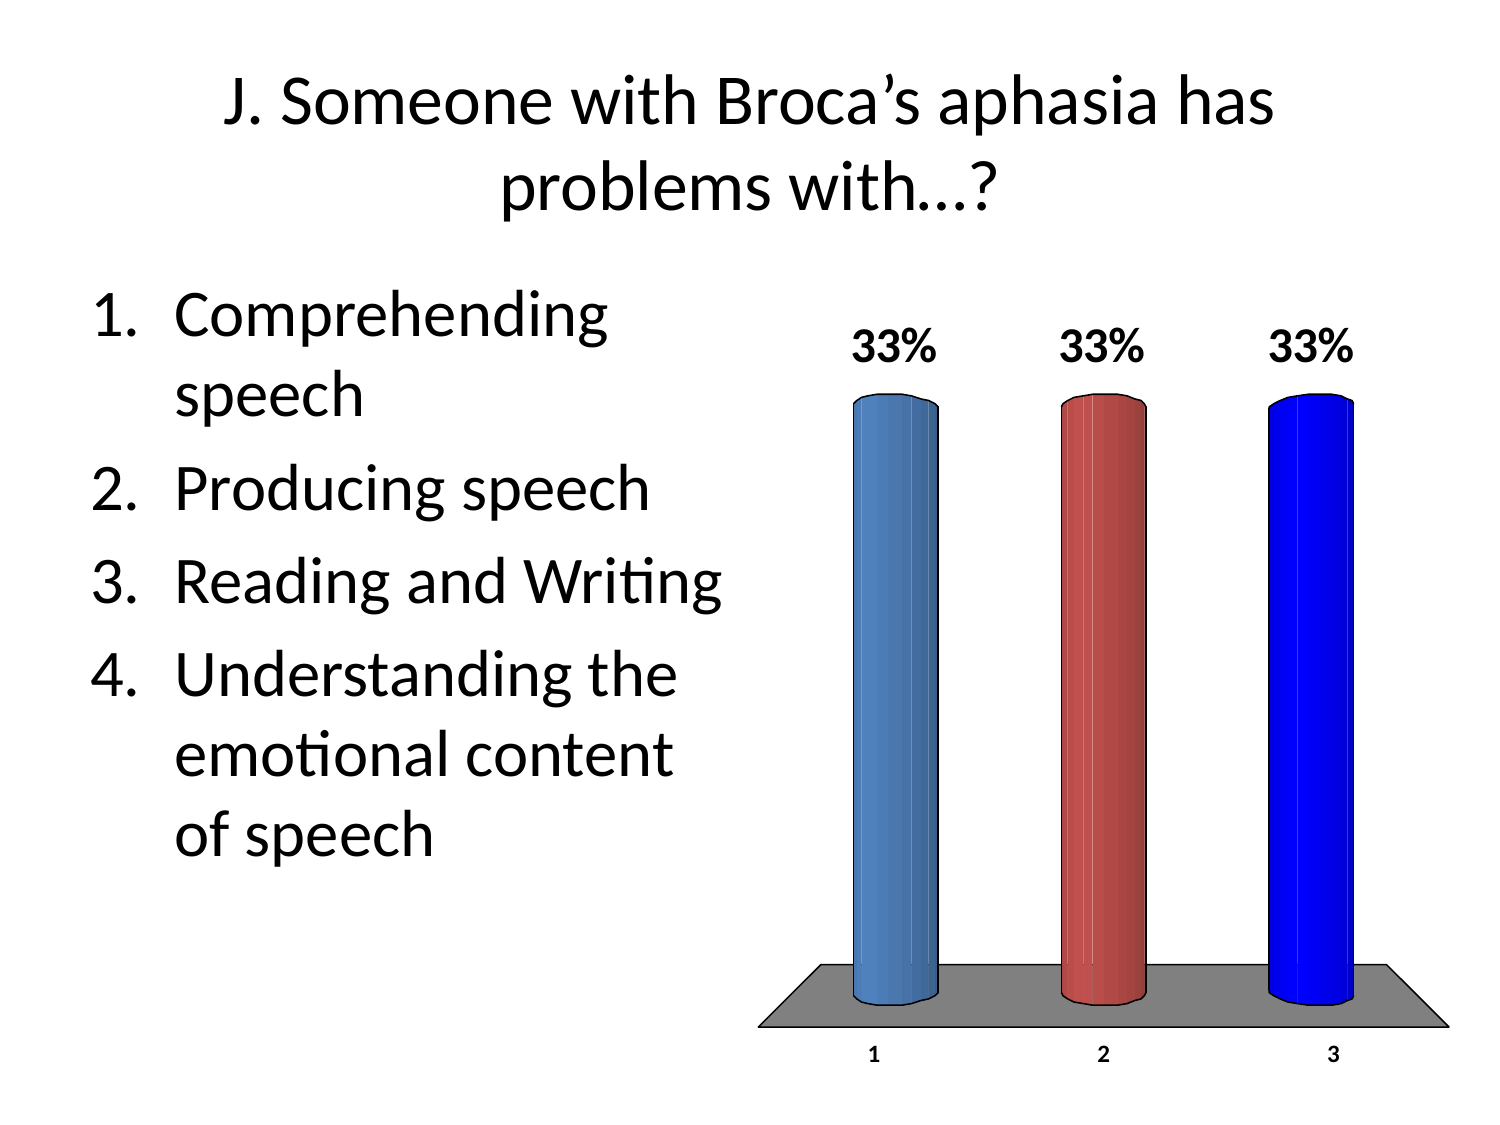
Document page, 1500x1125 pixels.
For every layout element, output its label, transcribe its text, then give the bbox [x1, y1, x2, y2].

title J. Someone with Broca’s aphasia has problems with…? [75, 45, 1425, 233]
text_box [739, 270, 1490, 1115]
list Comprehending speech Producing speech Reading and Writing Understanding the emotional content of speech [75, 262, 750, 1005]
